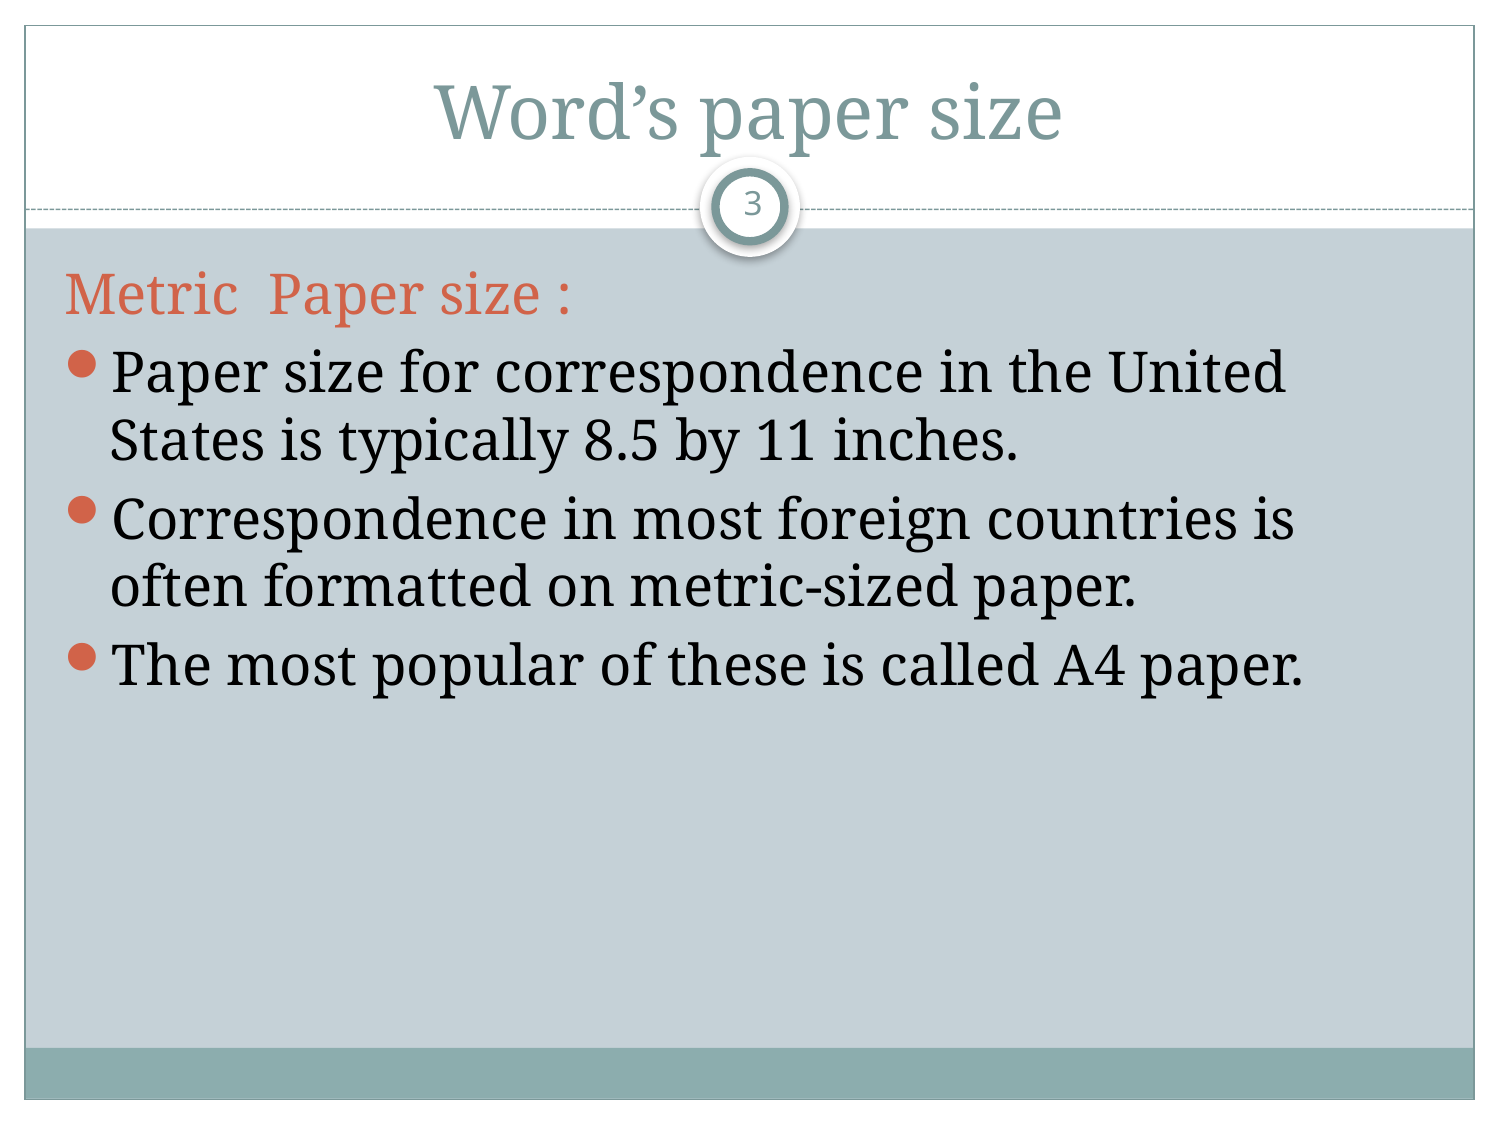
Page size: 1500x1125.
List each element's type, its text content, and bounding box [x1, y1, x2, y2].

slide_number 3 [715, 168, 791, 241]
title Word’s paper size [49, 37, 1450, 162]
list Metric Paper size : Paper size for correspondence in the United States is typically 8.5 by 11 inches. Correspondence in most foreign countries is often formatted on metric-sized paper. The most popular of these is called A4 paper. [49, 250, 1445, 1001]
